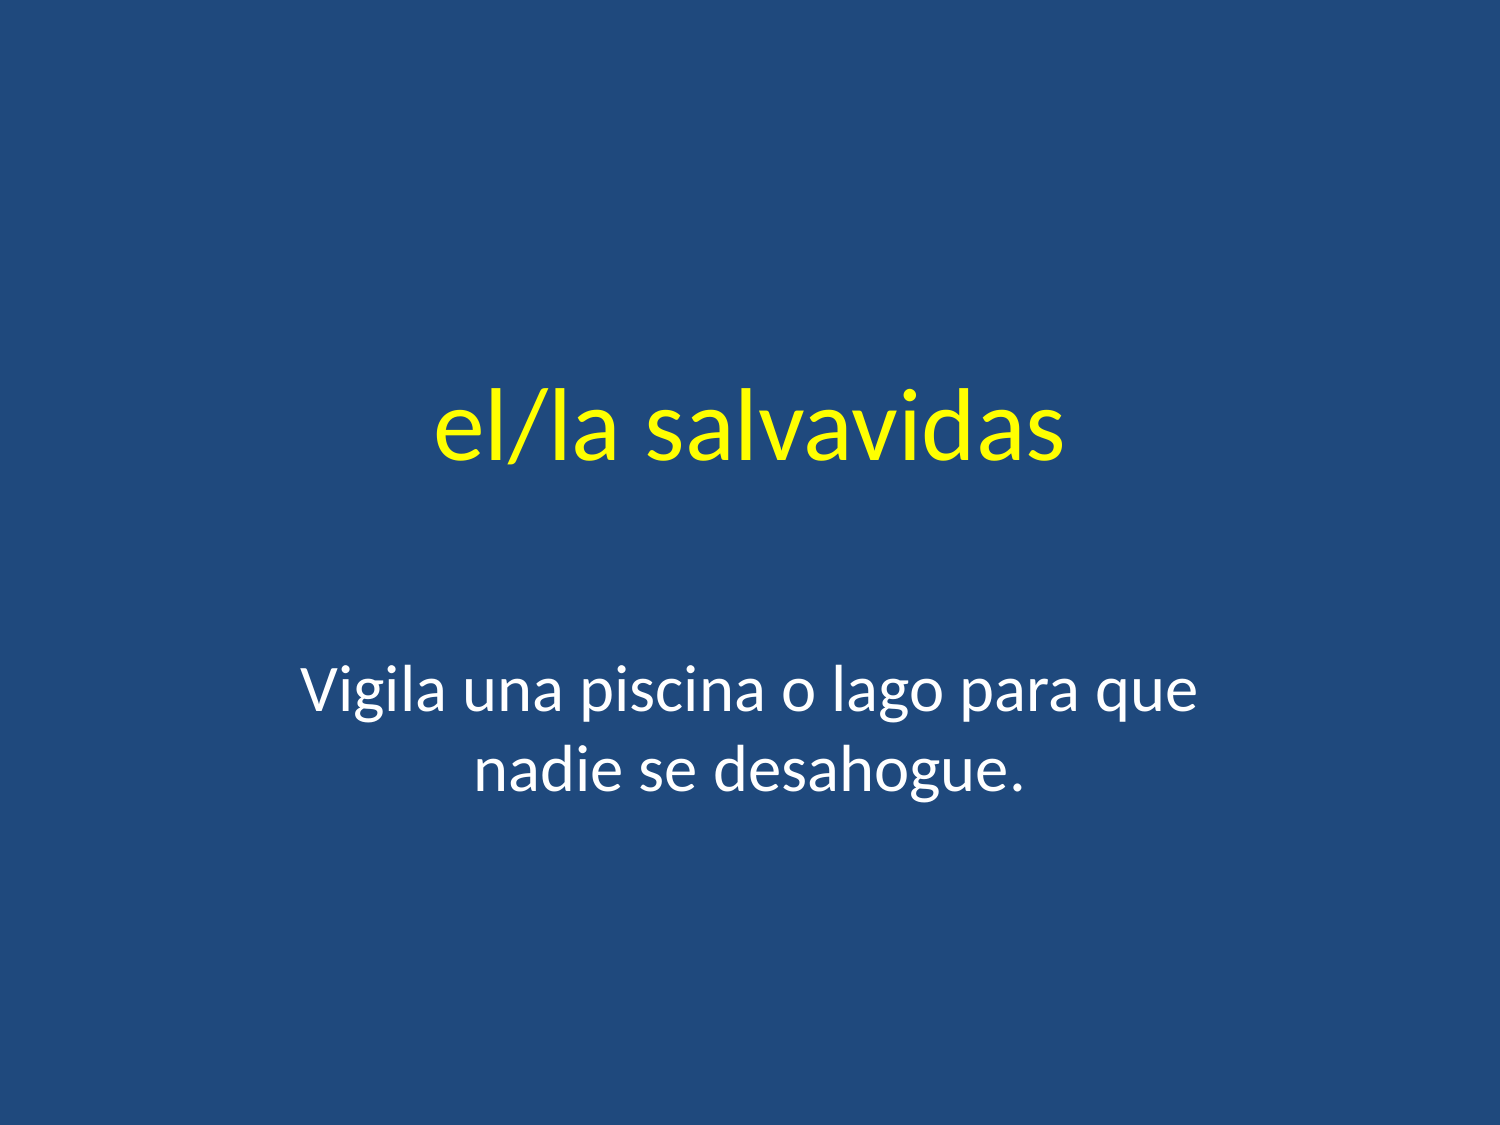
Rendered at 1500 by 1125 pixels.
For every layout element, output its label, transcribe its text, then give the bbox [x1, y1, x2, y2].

subtitle Vigila una piscina o lago para que nadie se desahogue. [225, 637, 1275, 925]
title el/la salvavidas [112, 349, 1388, 591]
